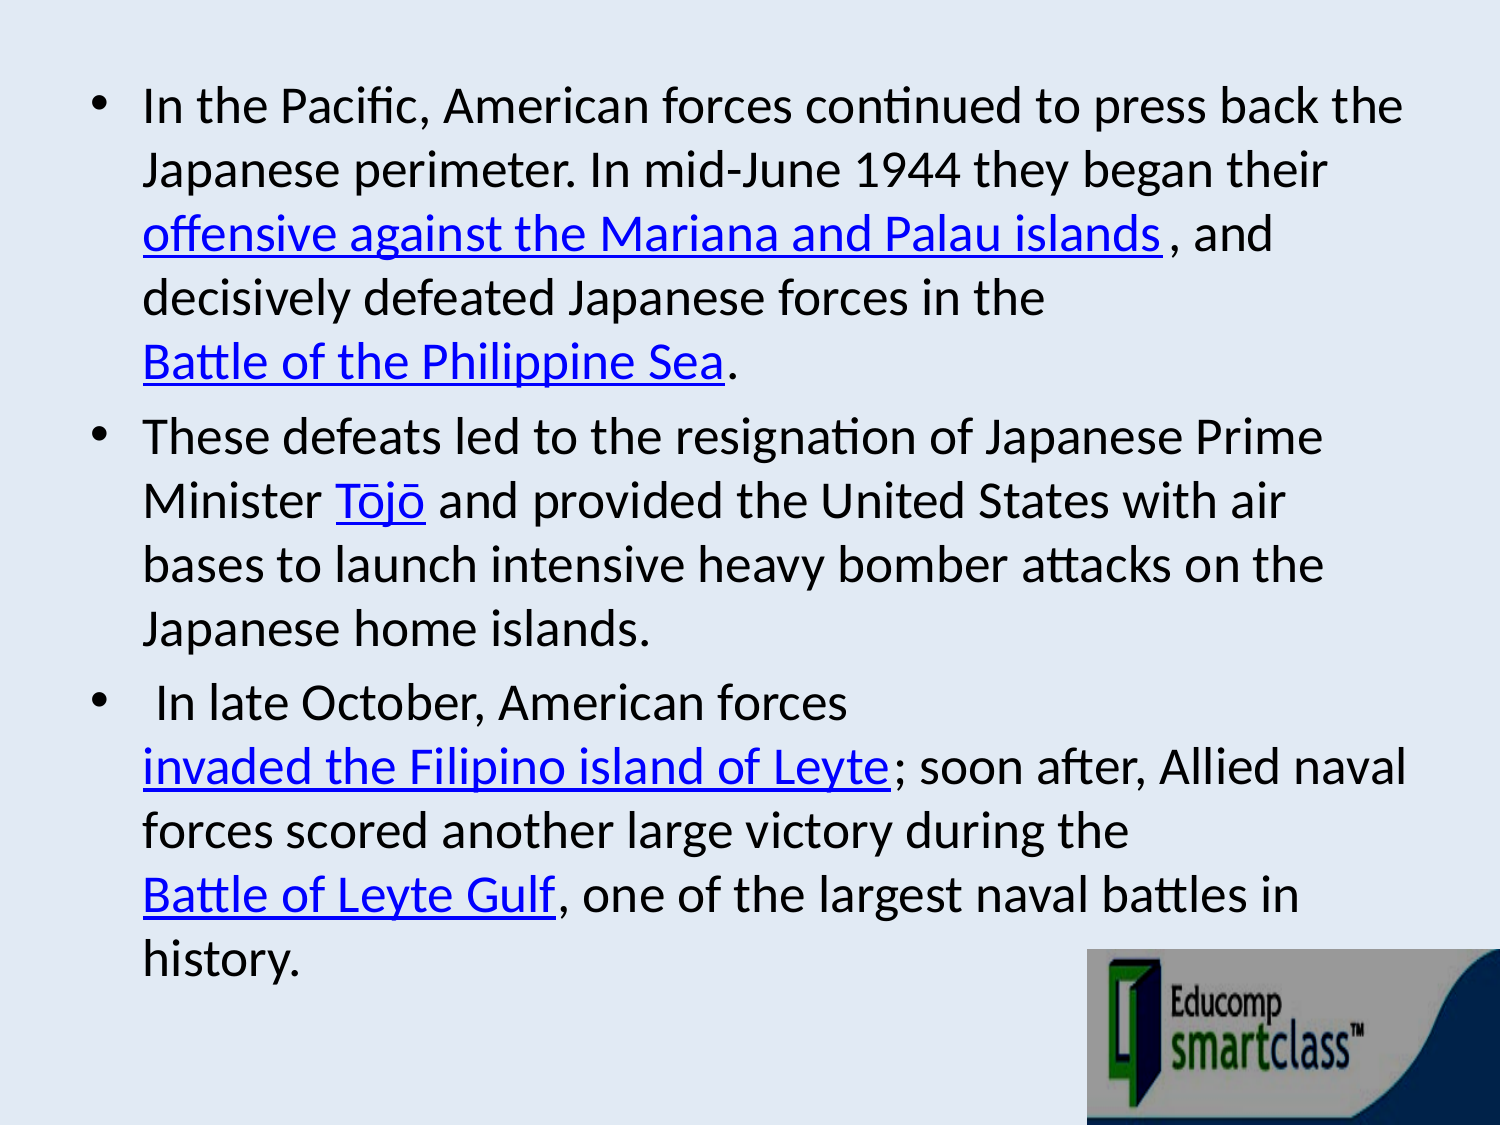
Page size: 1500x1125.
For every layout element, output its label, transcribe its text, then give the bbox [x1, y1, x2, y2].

picture [1087, 949, 1500, 1125]
list In the Pacific, American forces continued to press back the Japanese perimeter. In mid-June 1944 they began their offensive against the Mariana and Palau islands, and decisively defeated Japanese forces in the Battle of the Philippine Sea. These defeats led to the resignation of Japanese Prime Minister Tōjō and provided the United States with air bases to launch intensive heavy bomber attacks on the Japanese home islands. In late October, American forces invaded the Filipino island of Leyte; soon after, Allied naval forces scored another large victory during the Battle of Leyte Gulf, one of the largest naval battles in history. [75, 62, 1425, 1005]
